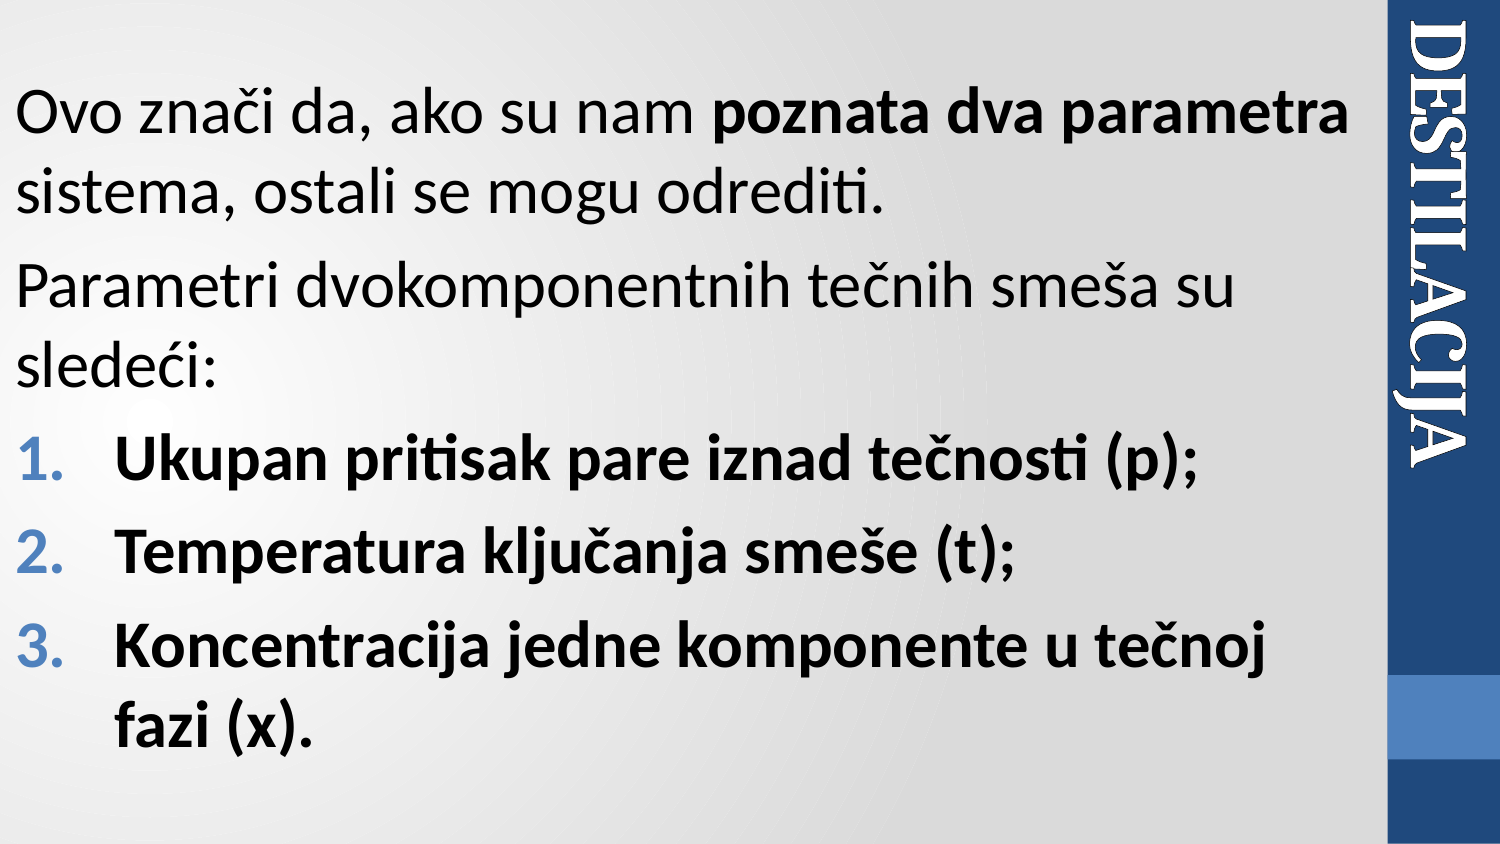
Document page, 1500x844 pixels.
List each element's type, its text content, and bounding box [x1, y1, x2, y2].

list Ovo znači da, ako su nam poznata dva parametra sistema, ostali se mogu odrediti. Parametri dvokomponentnih tečnih smeša su sledeći: Ukupan pritisak pare iznad tečnosti (p); Temperatura ključanja smeše (t); Koncentracija jedne komponente u tečnoj fazi (x). [0, 59, 1375, 810]
title DESTILACIJA [1412, 2, 1476, 631]
